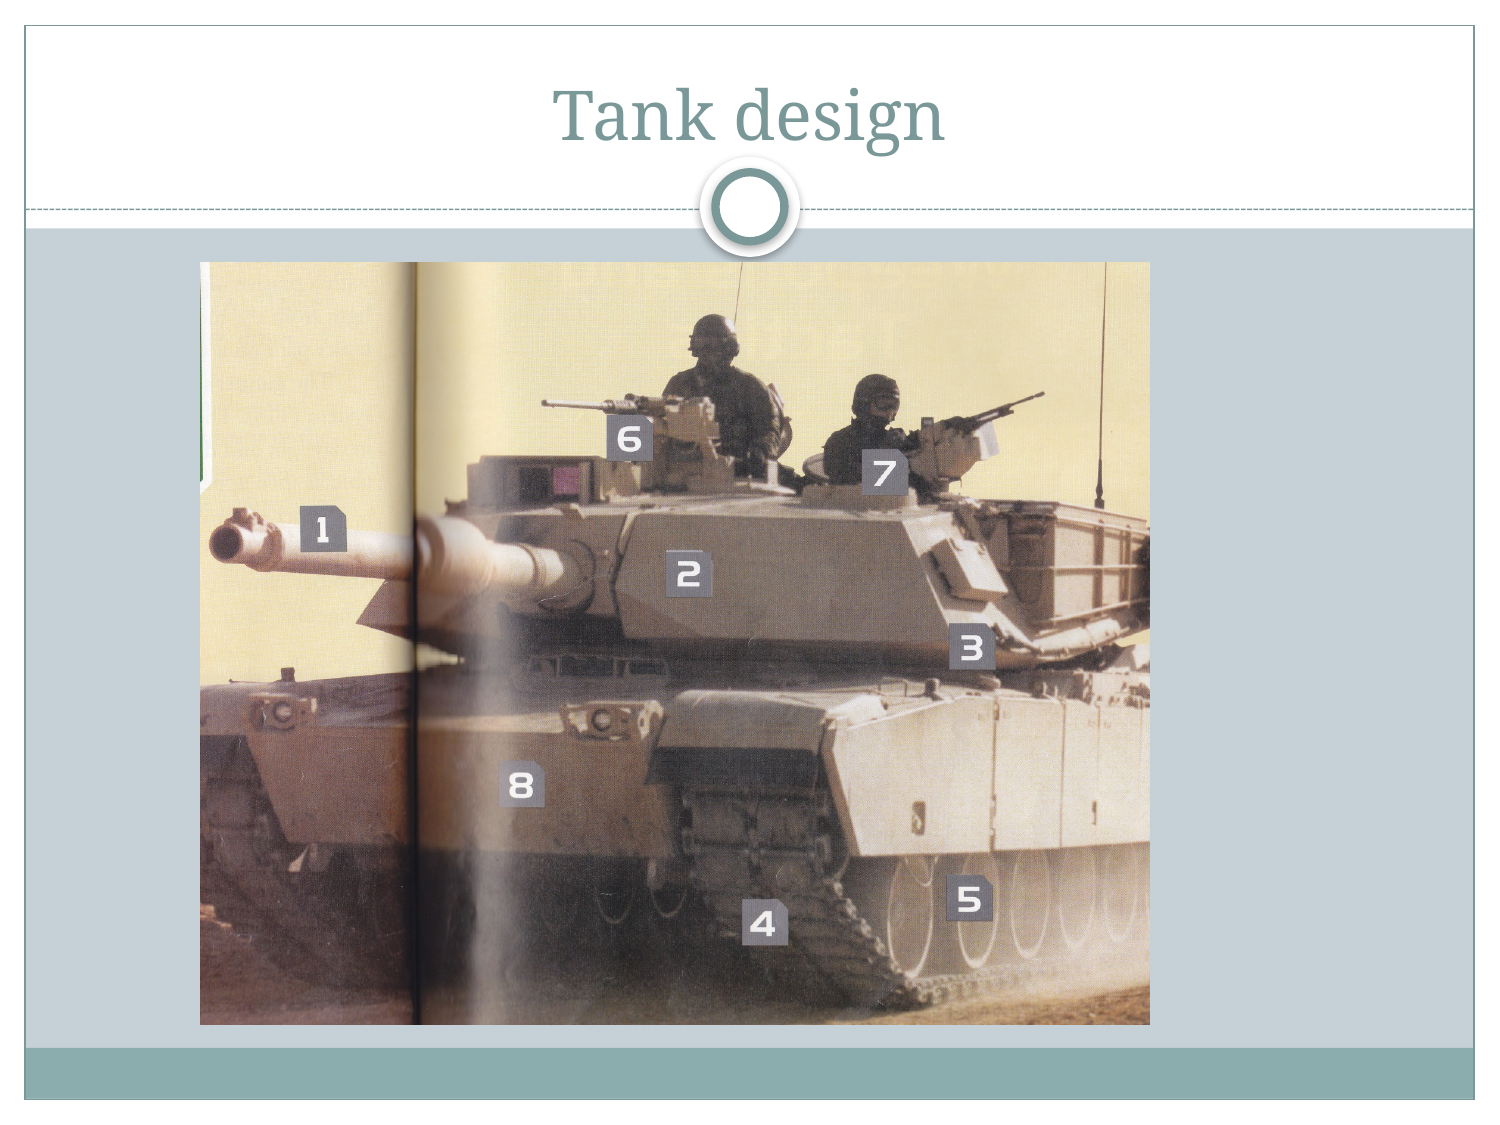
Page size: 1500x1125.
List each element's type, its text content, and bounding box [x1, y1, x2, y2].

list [199, 262, 1151, 1026]
title Tank design [49, 37, 1450, 162]
